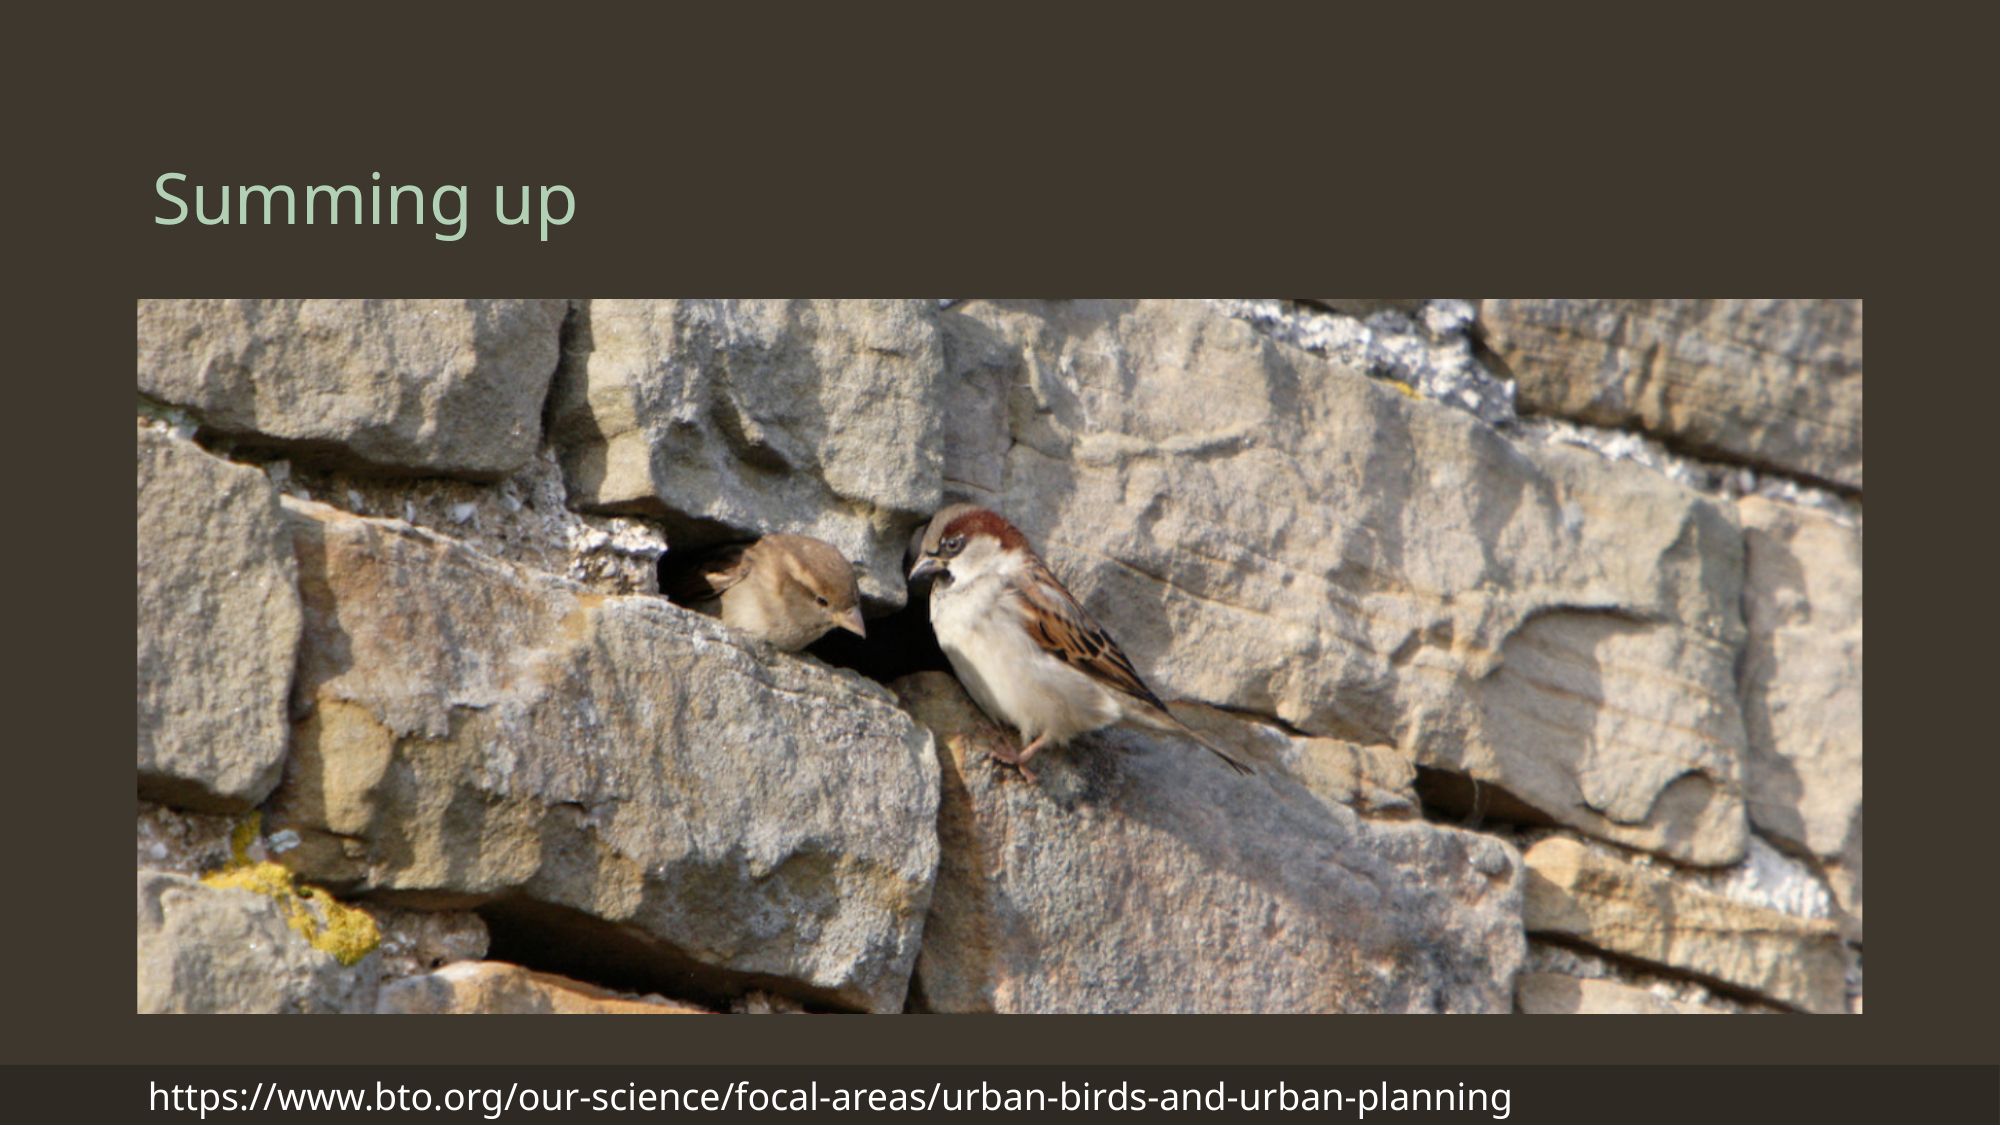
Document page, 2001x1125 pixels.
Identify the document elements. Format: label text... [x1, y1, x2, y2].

title Summing up [137, 59, 1863, 248]
picture [137, 299, 1863, 1014]
text_box https://www.bto.org/our-science/focal-areas/urban-birds-and-urban-planning [133, 1065, 1529, 1125]
